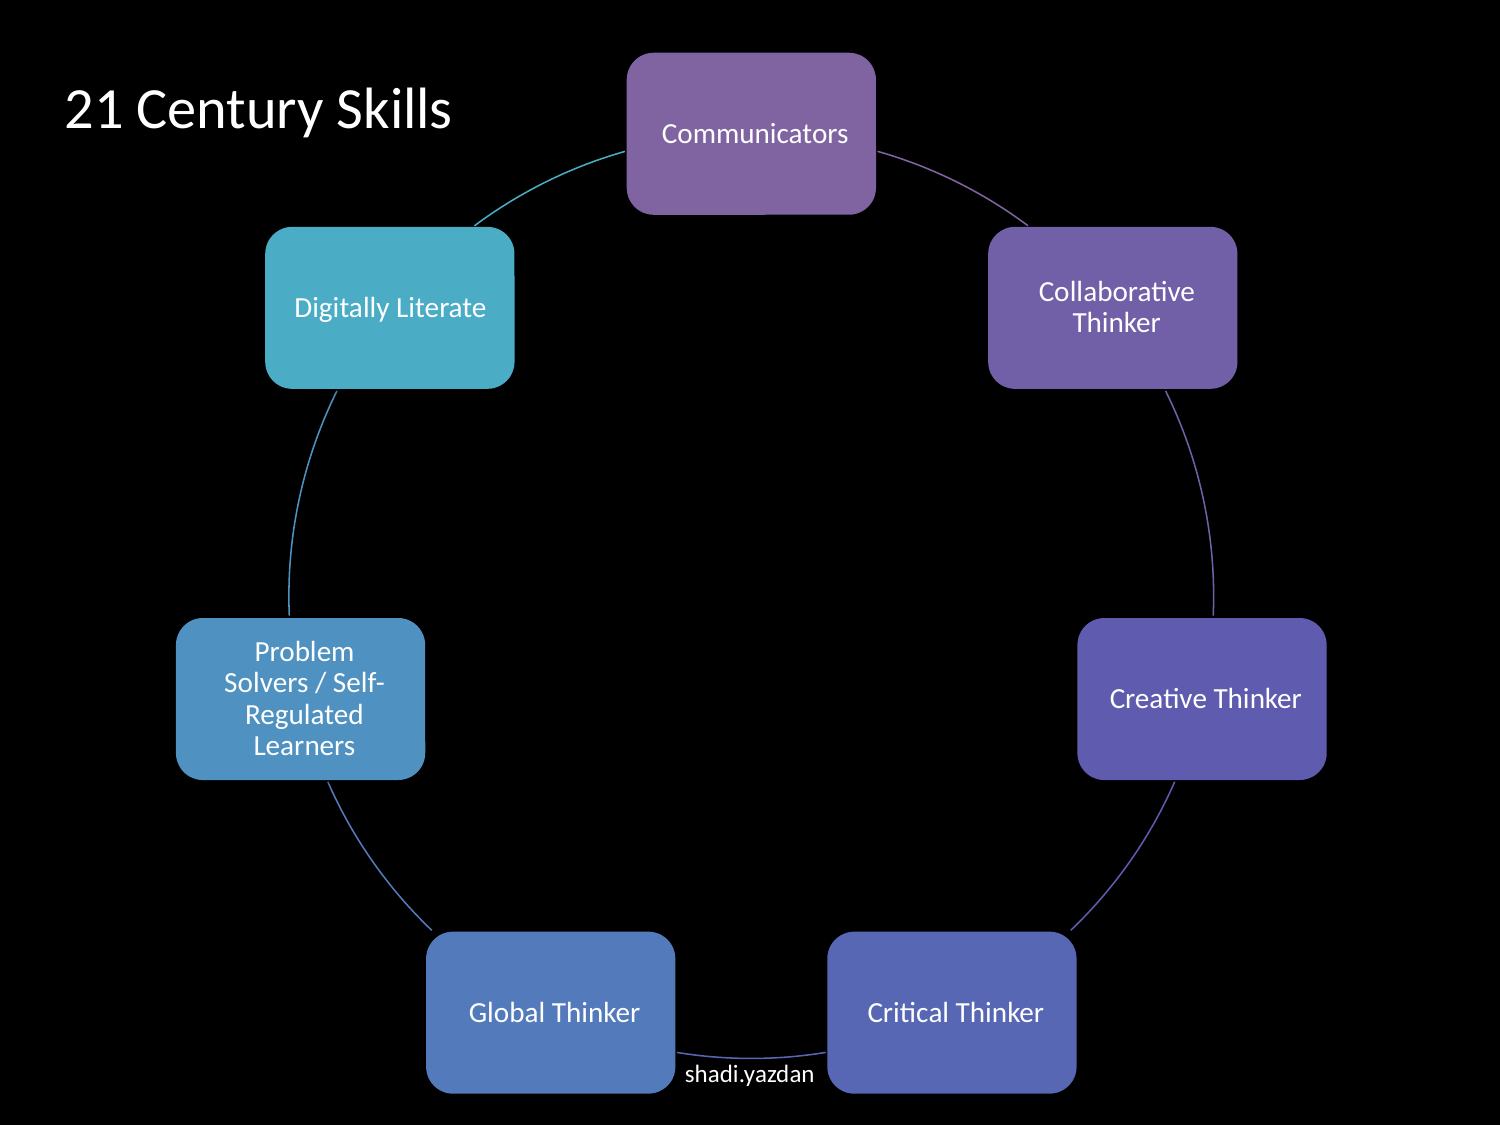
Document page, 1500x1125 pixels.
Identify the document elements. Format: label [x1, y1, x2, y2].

list [49, 52, 1453, 1095]
